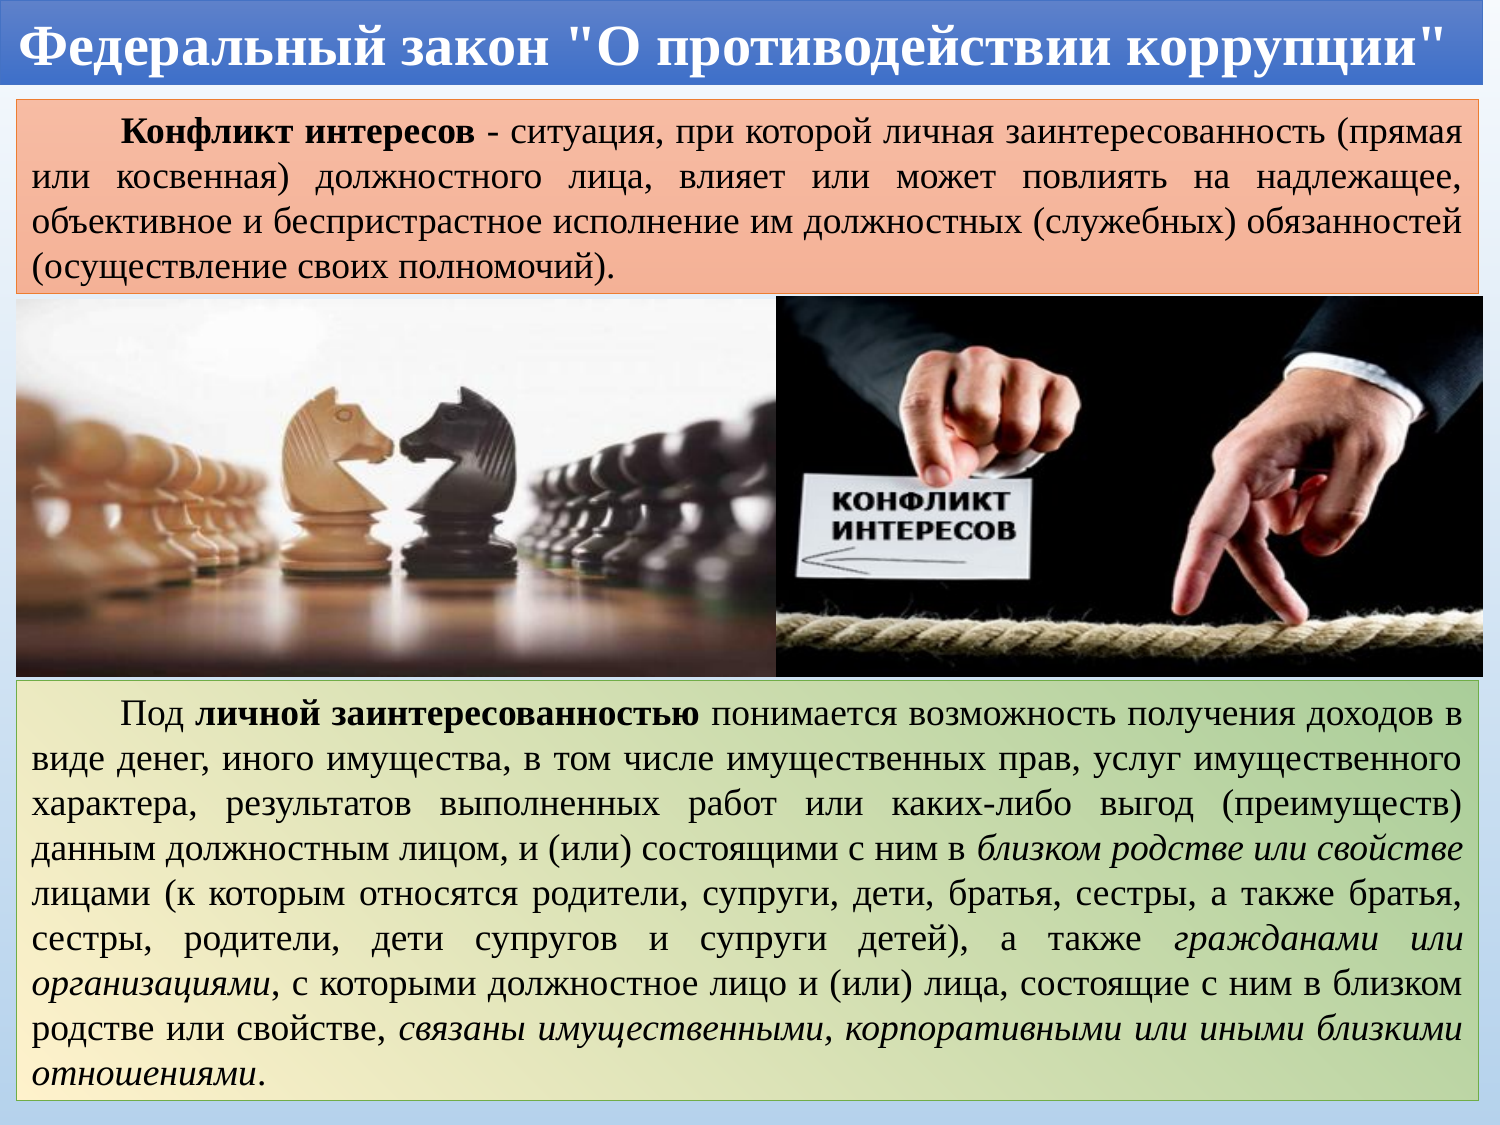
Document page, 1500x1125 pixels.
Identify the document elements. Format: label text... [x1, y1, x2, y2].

text_box Федеральный закон "О противодействии коррупции" [0, 0, 1483, 85]
picture [16, 296, 1483, 677]
text_box Под личной заинтересованностью понимается возможность получения доходов в виде денег, иного имущества, в том числе имущественных прав, услуг имущественного характера, результатов выполненных работ или каких-либо выгод (преимуществ) данным должностным лицом, и (или) состоящими с ним в близком родстве или свойстве лицами (к которым относятся родители, супруги, дети, братья, сестры, а также братья, сестры, родители, дети супругов и супруги детей), а также гражданами или организациями, с которыми должностное лицо и (или) лица, состоящие с ним в близком родстве или свойстве, связаны имущественными, корпоративными или иными близкими отношениями. [16, 680, 1479, 1101]
text_box Конфликт интересов - ситуация, при которой личная заинтересованность (прямая или косвенная) должностного лица, влияет или может повлиять на надлежащее, объективное и беспристрастное исполнение им должностных (служебных) обязанностей (осуществление своих полномочий). [16, 99, 1479, 294]
